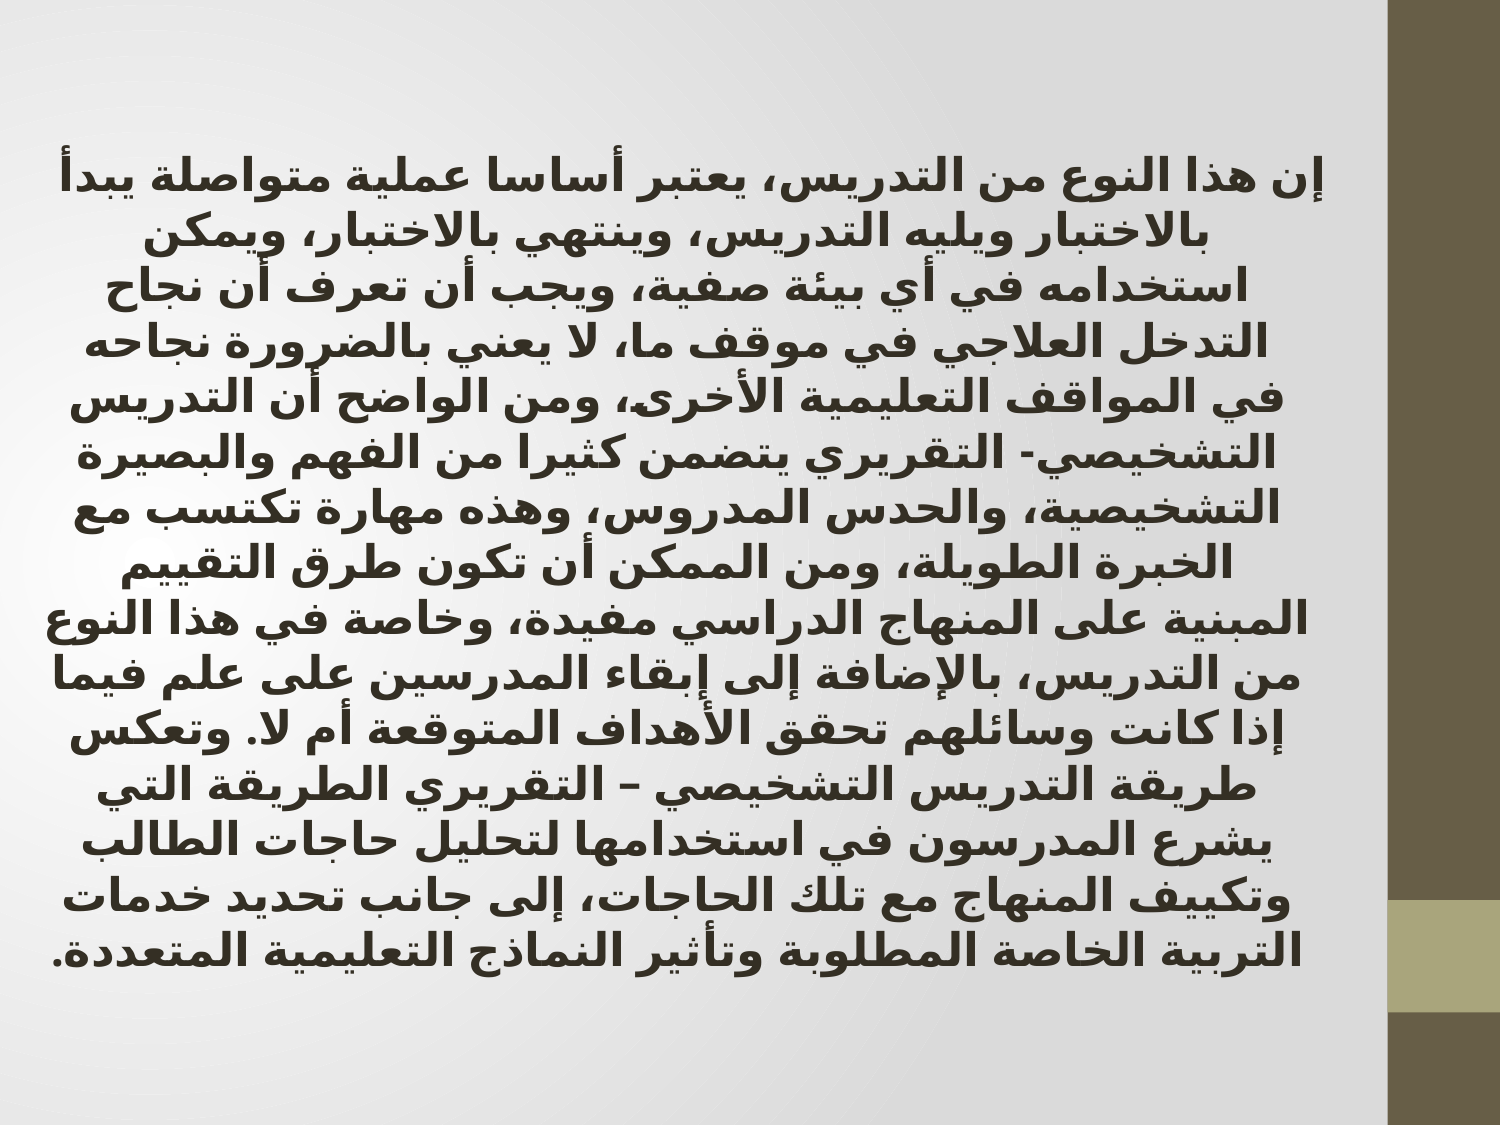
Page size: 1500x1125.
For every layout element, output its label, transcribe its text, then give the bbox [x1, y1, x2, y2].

list إن هذا النوع من التدريس، يعتبر أساسا عملية متواصلة يبدأ بالاختبار ويليه التدريس، وينتهي بالاختبار، ويمكن استخدامه في أي بيئة صفية، ويجب أن تعرف أن نجاح التدخل العلاجي في موقف ما، لا يعني بالضرورة نجاحه في المواقف التعليمية الأخرى، ومن الواضح أن التدريس التشخيصي- التقريري يتضمن كثيرا من الفهم والبصيرة التشخيصية، والحدس المدروس، وهذه مهارة تكتسب مع الخبرة الطويلة، ومن الممكن أن تكون طرق التقييم المبنية على المنهاج الدراسي مفيدة، وخاصة في هذا النوع من التدريس، بالإضافة إلى إبقاء المدرسين على علم فيما إذا كانت وسائلهم تحقق الأهداف المتوقعة أم لا. وتعكس طريقة التدريس التشخيصي – التقريري الطريقة التي يشرع المدرسون في استخدامها لتحليل حاجات الطالب وتكييف المنهاج مع تلك الحاجات، إلى جانب تحديد خدمات التربية الخاصة المطلوبة وتأثير النماذج التعليمية المتعددة. [24, 137, 1376, 1023]
